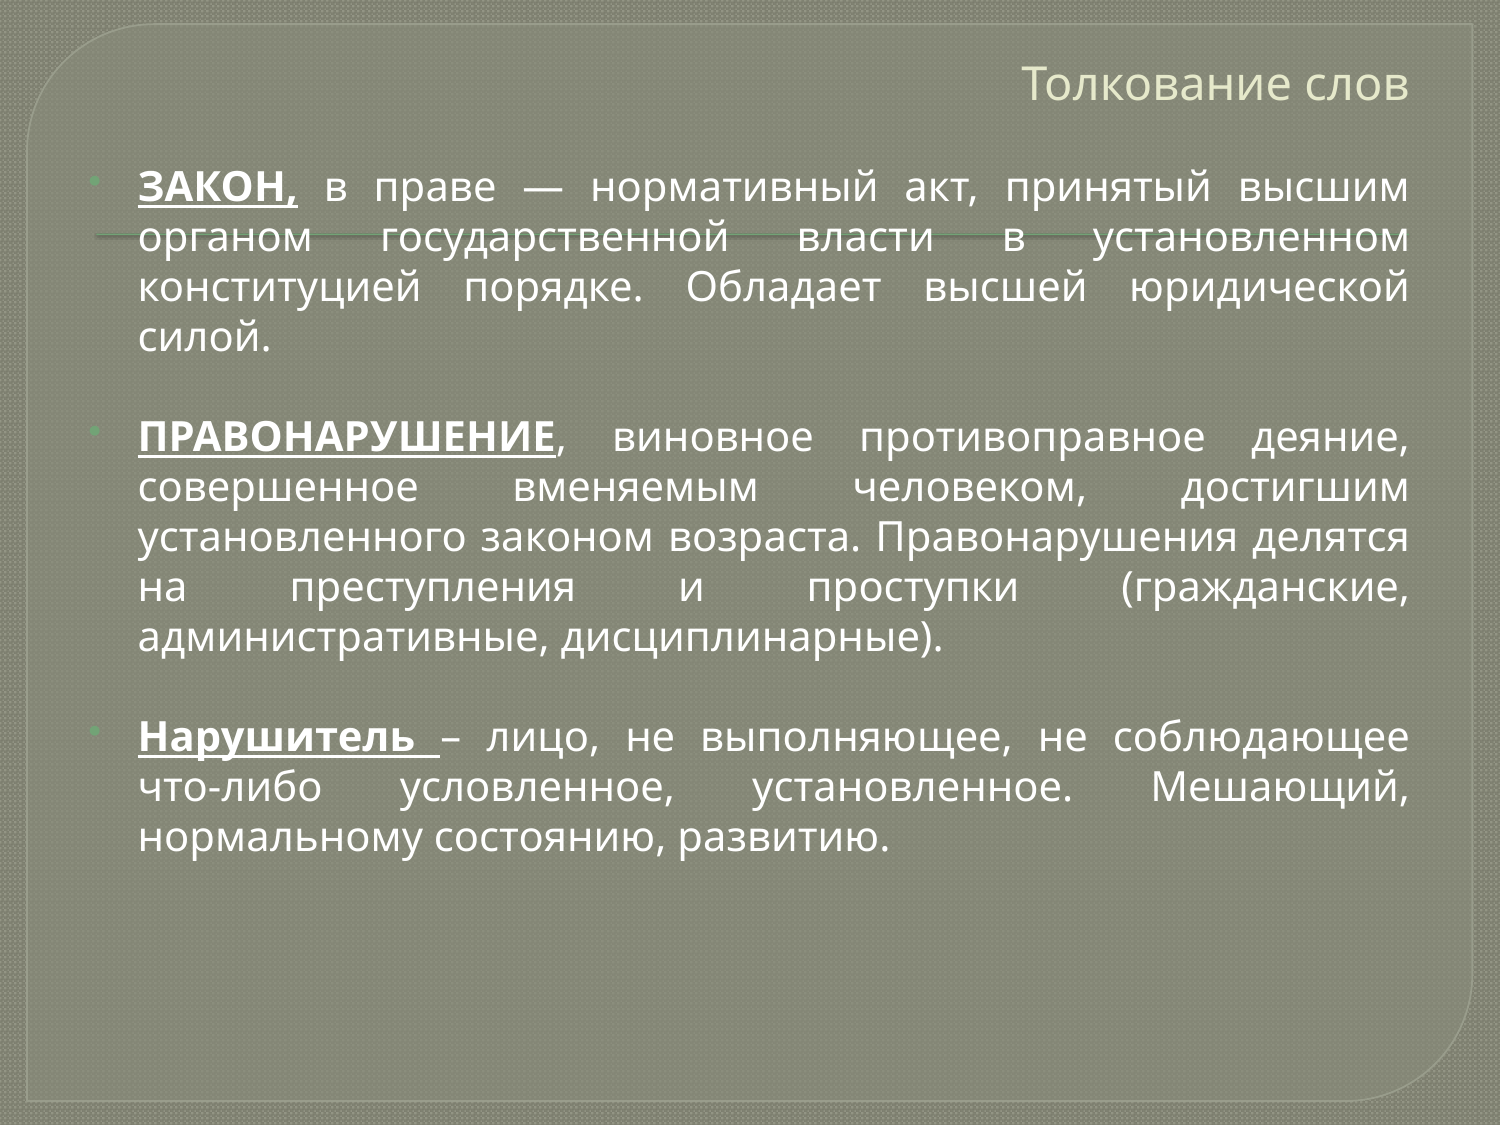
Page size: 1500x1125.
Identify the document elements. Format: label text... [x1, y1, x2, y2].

title Толкование слов [75, 45, 1425, 118]
list ЗАКОН, в праве — нормативный акт, принятый высшим органом государственной власти в установленном конституцией порядке. Обладает высшей юридической силой. ПРАВОНАРУШЕНИЕ, виновное противоправное деяние, совершенное вменяемым человеком, достигшим установленного законом возраста. Правонарушения делятся на преступления и проступки (гражданские, административные, дисциплинарные). Нарушитель – лицо, не выполняющее, не соблюдающее что-либо условленное, установленное. Мешающий, нормальному состоянию, развитию. [75, 152, 1425, 1005]
